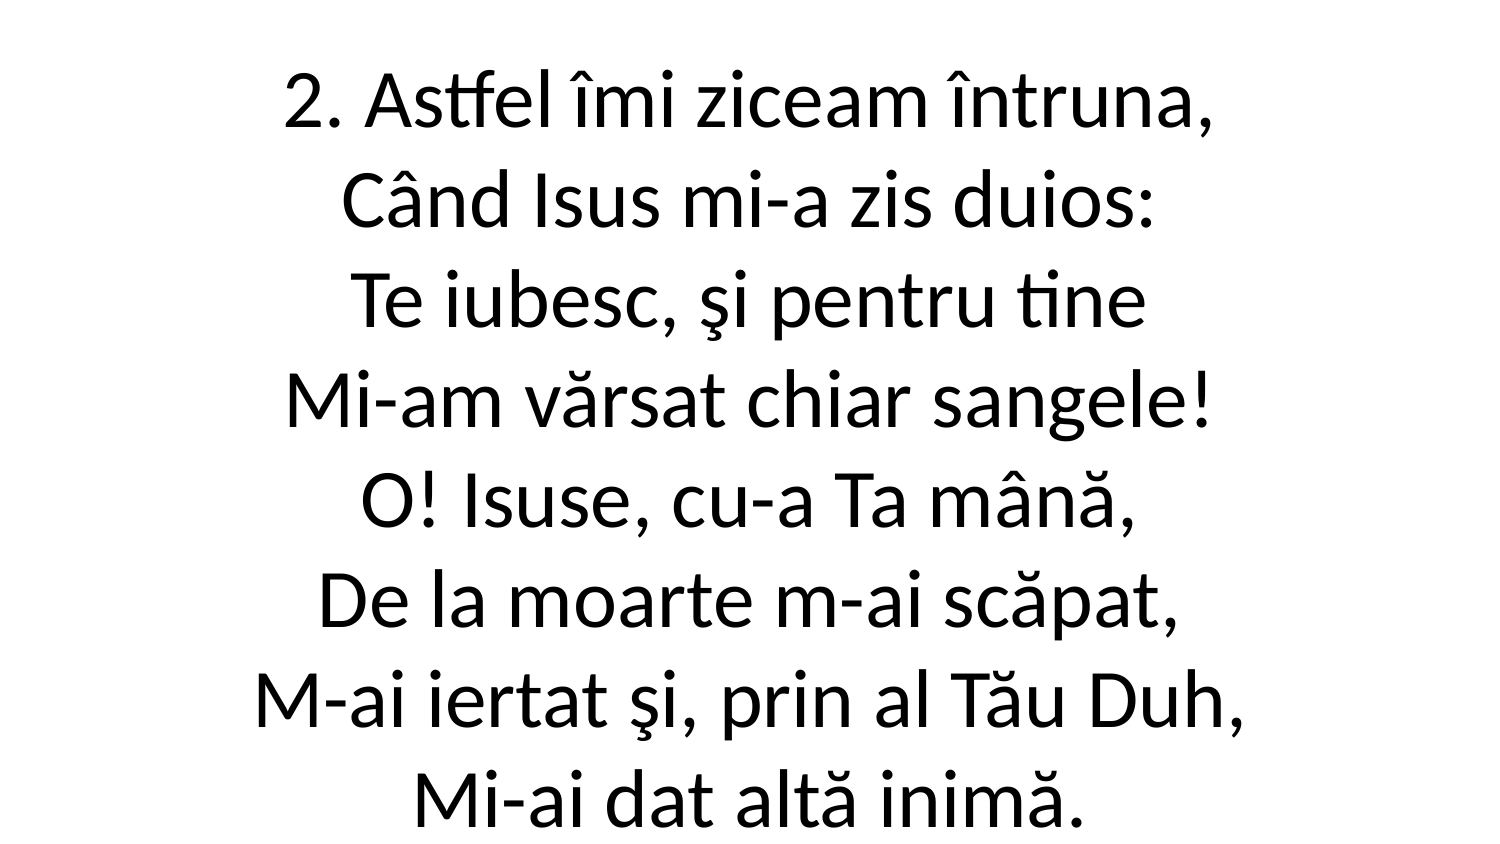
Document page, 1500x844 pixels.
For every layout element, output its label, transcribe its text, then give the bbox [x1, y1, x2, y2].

text_box 2. Astfel îmi ziceam întruna, Când Isus mi-a zis duios: Te iubesc, şi pentru tine Mi-am vărsat chiar sangele! O! Isuse, cu-a Ta mână, De la moarte m-ai scăpat, M-ai iertat şi, prin al Tău Duh, Mi-ai dat altă inimă. [237, 0, 1263, 844]
